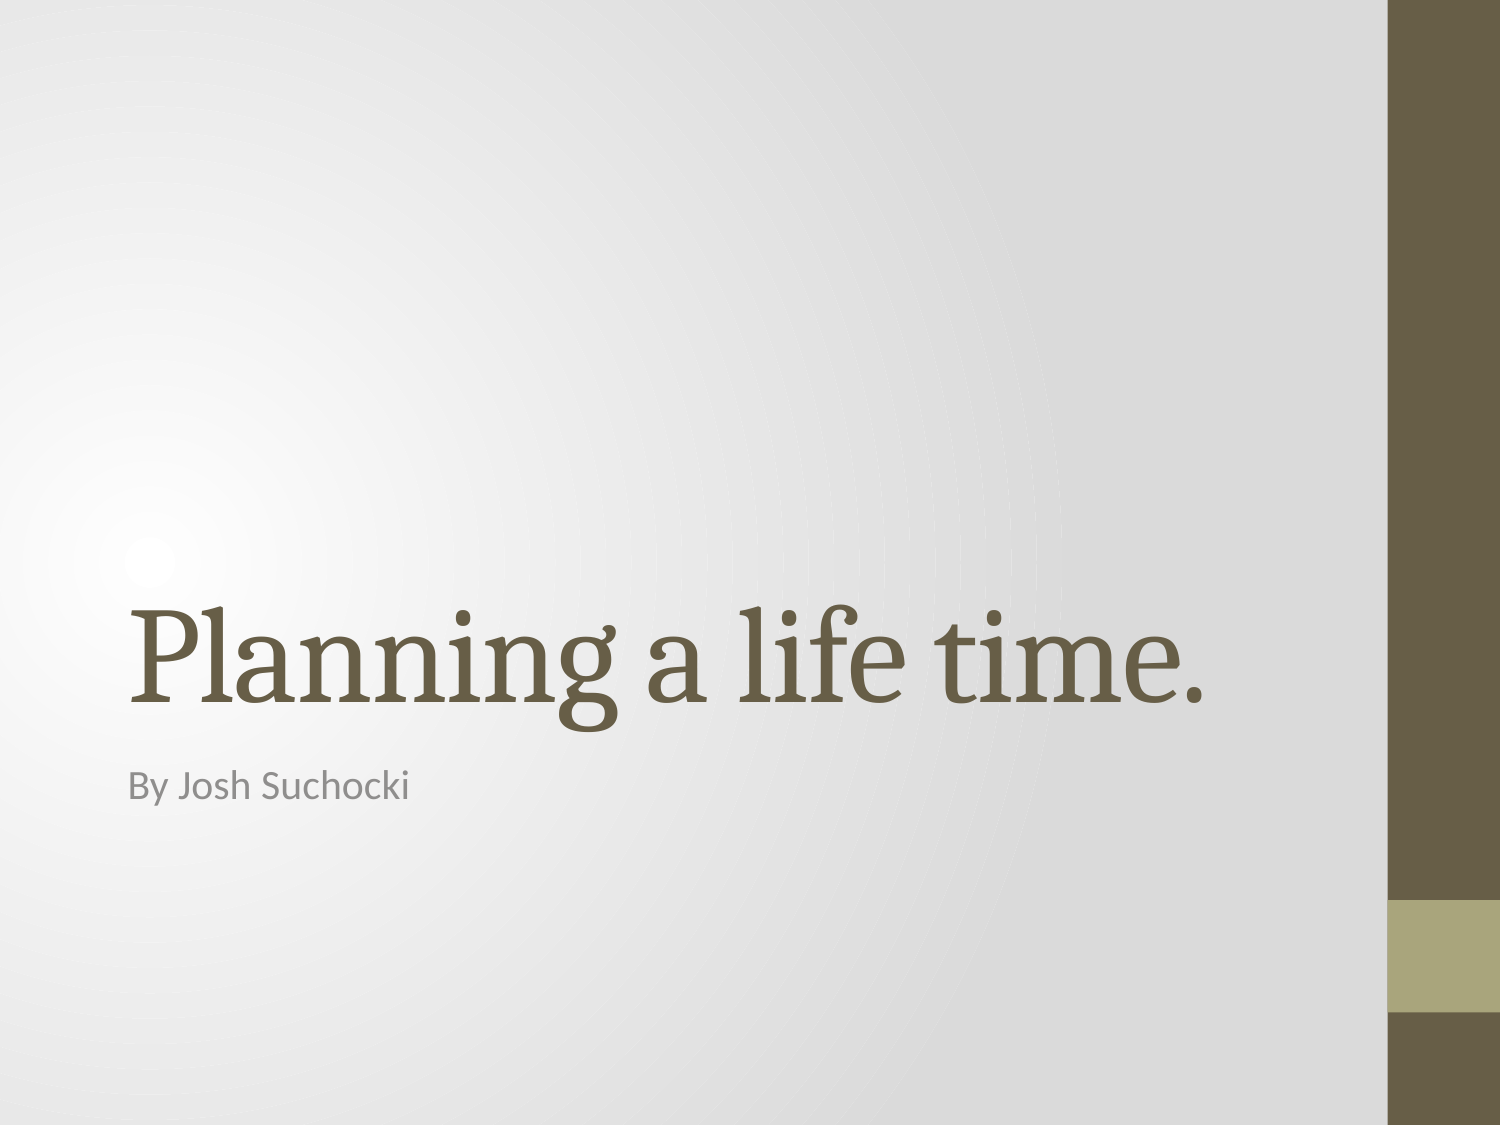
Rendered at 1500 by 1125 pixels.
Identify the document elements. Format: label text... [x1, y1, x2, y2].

subtitle By Josh Suchocki [112, 750, 1173, 925]
title Planning a life time. [112, 312, 1350, 738]
